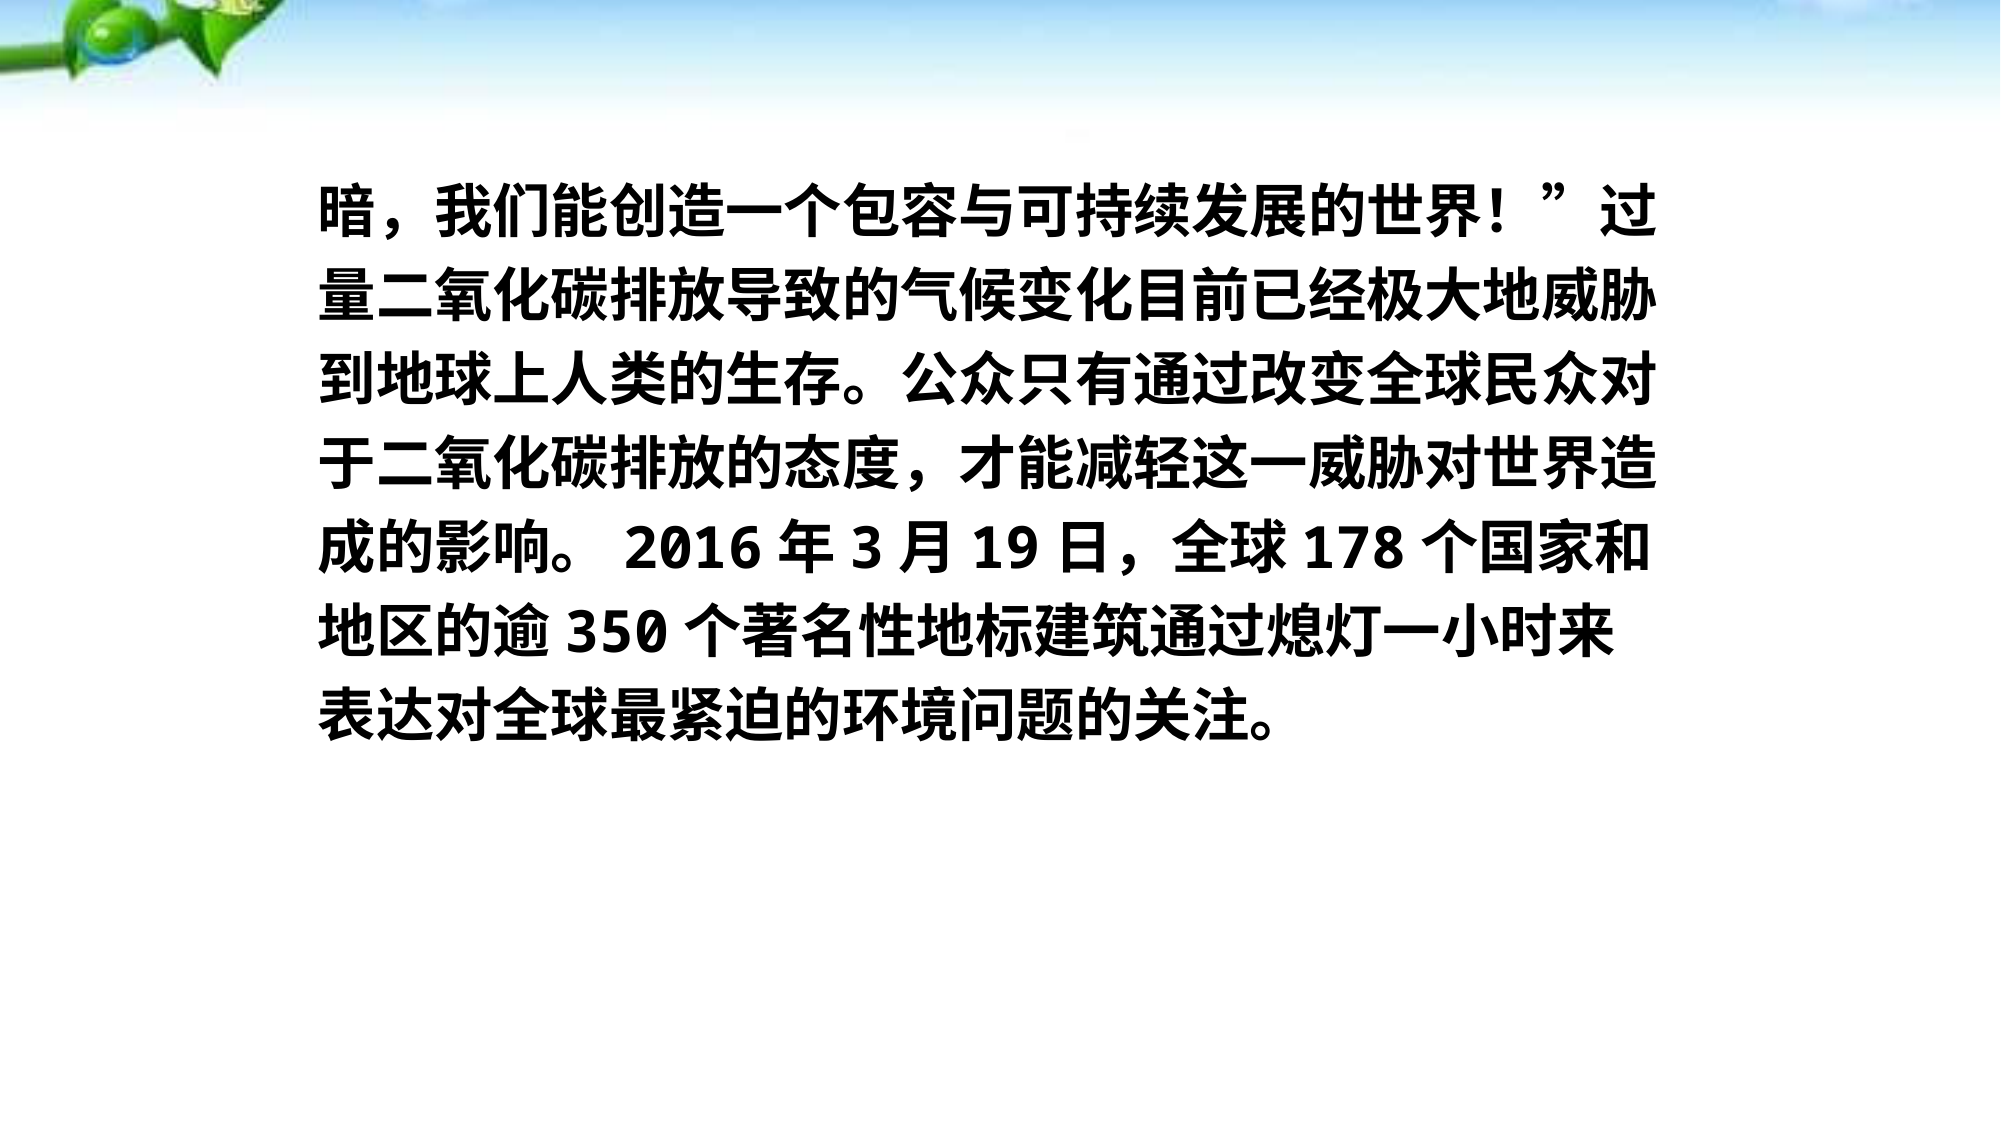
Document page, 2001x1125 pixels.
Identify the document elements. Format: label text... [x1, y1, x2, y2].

text_box 暗，我们能创造一个包容与可持续发展的世界！”过量二氧化碳排放导致的气候变化目前已经极大地威胁到地球上人类的生存。公众只有通过改变全球民众对于二氧化碳排放的态度，才能减轻这一威胁对世界造成的影响。2016年3月19日，全球178个国家和地区的逾350个著名性地标建筑通过熄灯一小时来表达对全球最紧迫的环境问题的关注。 [303, 153, 1686, 756]
picture [0, 0, 2001, 1125]
